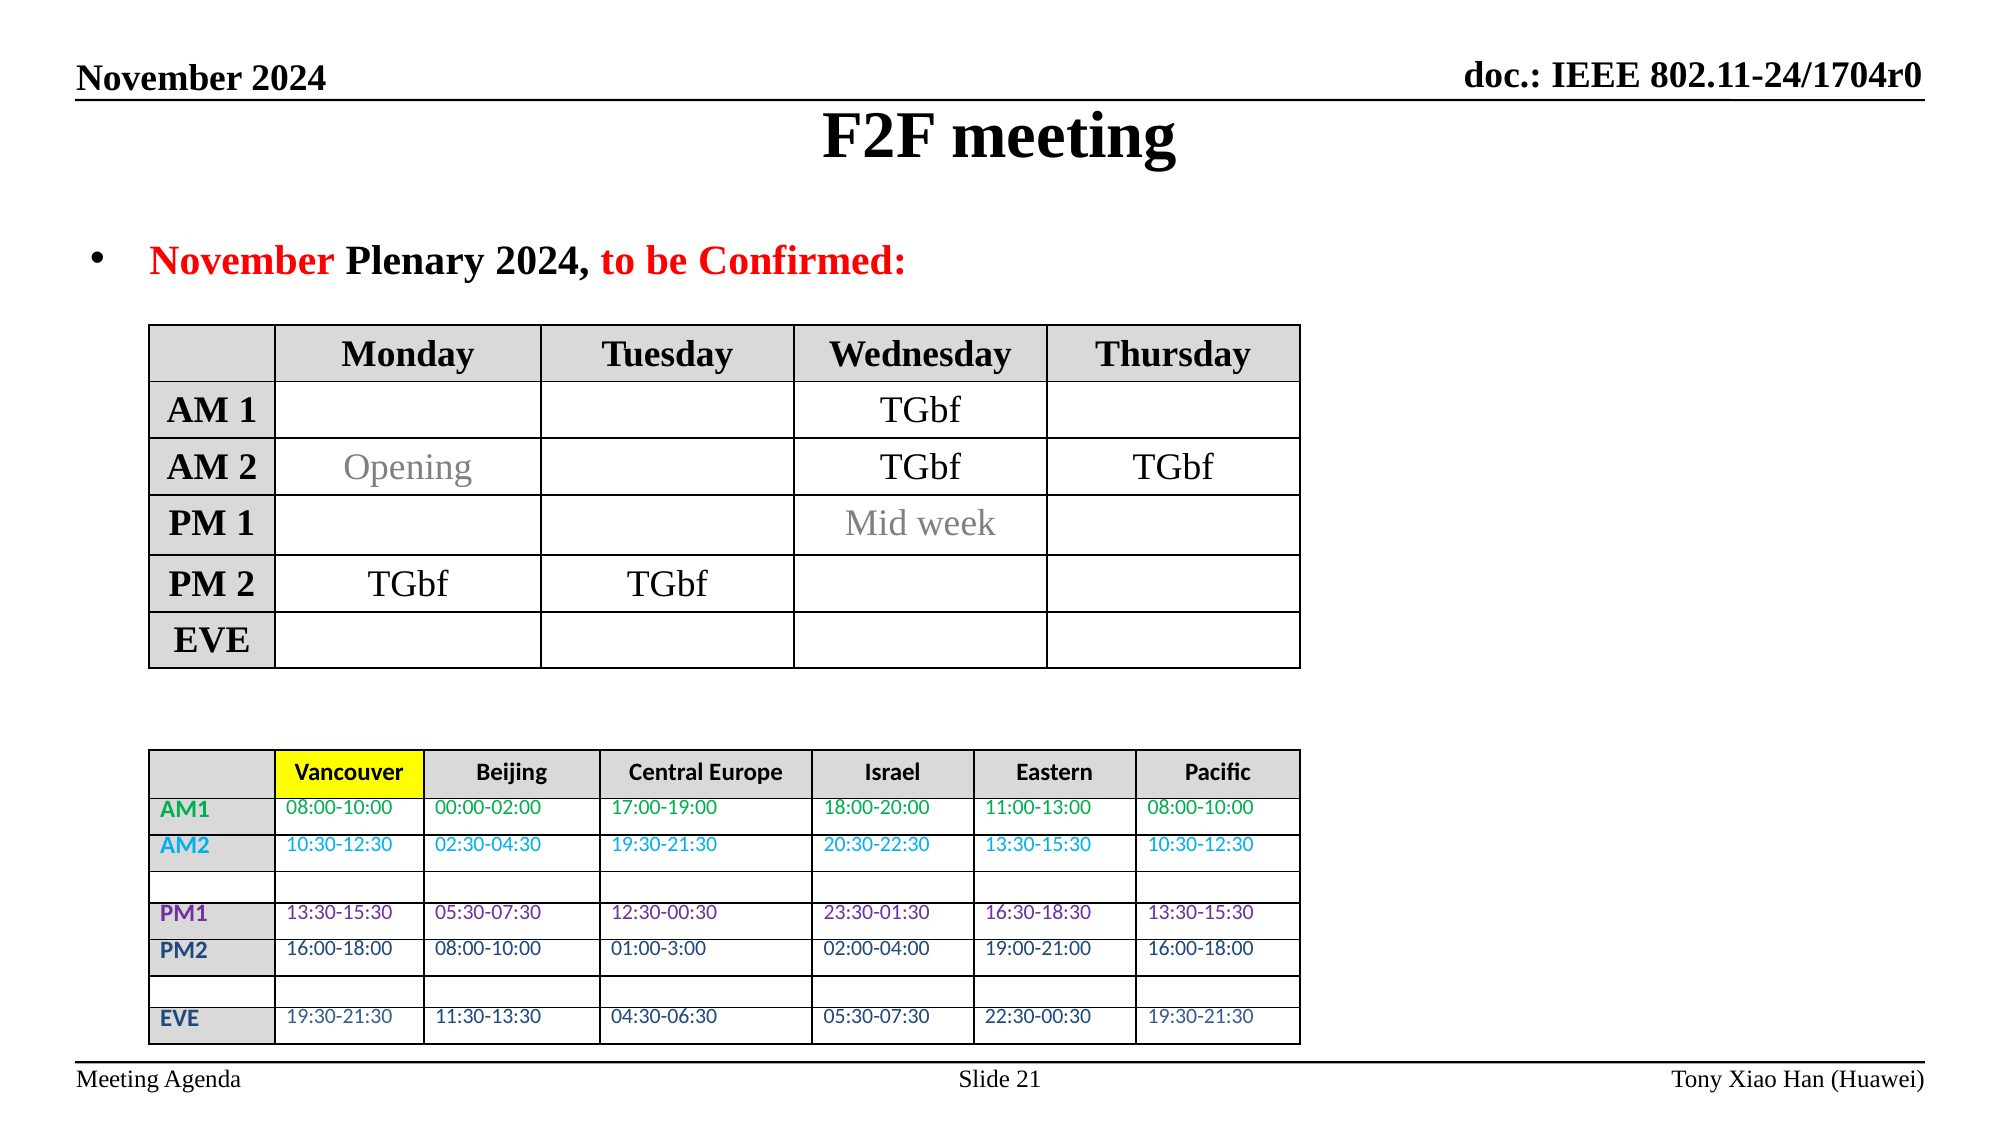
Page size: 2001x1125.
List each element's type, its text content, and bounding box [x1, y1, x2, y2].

table_cell [542, 613, 793, 667]
table_cell [813, 977, 973, 1007]
table_header Wednesday [795, 326, 1046, 381]
table_cell [1137, 872, 1299, 902]
table_cell [1137, 977, 1299, 1007]
table_cell PM2 [150, 940, 274, 975]
table_header [150, 751, 274, 798]
text_box November Plenary 2024, to be Confirmed: [75, 224, 1150, 363]
table_cell 22:30-00:30 [975, 1008, 1135, 1043]
table_cell [975, 977, 1135, 1007]
table_cell [813, 872, 973, 902]
table_cell [975, 872, 1135, 902]
table_cell [795, 613, 1046, 667]
table_cell 18:00-20:00 [813, 799, 973, 834]
table_cell 04:30-06:30 [601, 1008, 811, 1043]
table_cell [425, 872, 599, 902]
table_header Pacific [1137, 751, 1299, 798]
table_cell 19:30-21:30 [276, 1008, 423, 1043]
table_cell 08:00-10:00 [425, 940, 599, 975]
table_cell [276, 872, 423, 902]
table_cell 00:00-02:00 [425, 799, 599, 834]
table_cell TGbf [795, 382, 1046, 437]
table_header Thursday [1048, 326, 1299, 381]
table_cell 05:30-07:30 [425, 904, 599, 939]
table_header Tuesday [542, 326, 793, 381]
table_header Central Europe [601, 751, 811, 798]
table_cell TGbf [1048, 439, 1299, 494]
table_cell PM 1 [150, 496, 274, 554]
table_cell 13:30-15:30 [975, 836, 1135, 871]
table_cell 05:30-07:30 [813, 1008, 973, 1043]
table_cell 08:00-10:00 [1137, 799, 1299, 834]
table_cell EVE [150, 613, 274, 667]
table_cell Mid week [795, 496, 1046, 554]
table_cell 02:00-04:00 [813, 940, 973, 975]
table_cell 08:00-10:00 [276, 799, 423, 834]
text_box F2F meeting [0, 87, 2000, 175]
table_cell [1048, 496, 1299, 554]
table_cell TGbf [795, 439, 1046, 494]
table_cell 16:00-18:00 [1137, 940, 1299, 975]
table_cell AM2 [150, 836, 274, 871]
table_cell 23:30-01:30 [813, 904, 973, 939]
table_cell PM1 [150, 904, 274, 939]
table_cell [150, 872, 274, 902]
table_cell 19:30-21:30 [601, 836, 811, 871]
table_cell PM 2 [150, 556, 274, 611]
table_cell EVE [150, 1008, 274, 1043]
table_cell 10:30-12:30 [276, 836, 423, 871]
table_cell [1048, 556, 1299, 611]
table_cell AM 1 [150, 382, 274, 437]
table_cell 13:30-15:30 [276, 904, 423, 939]
table_cell TGbf [542, 556, 793, 611]
table_cell 12:30-00:30 [601, 904, 811, 939]
table_header Eastern [975, 751, 1135, 798]
table_cell 01:00-3:00 [601, 940, 811, 975]
table_header Monday [276, 326, 540, 381]
table_cell [276, 496, 540, 554]
table_cell 11:00-13:00 [975, 799, 1135, 834]
table_cell [601, 977, 811, 1007]
table_cell [425, 977, 599, 1007]
table_cell 17:00-19:00 [601, 799, 811, 834]
table_cell [276, 613, 540, 667]
table_cell 13:30-15:30 [1137, 904, 1299, 939]
table_cell 19:00-21:00 [975, 940, 1135, 975]
table_cell [1048, 382, 1299, 437]
table_header Israel [813, 751, 973, 798]
table_cell [276, 977, 423, 1007]
table_cell [150, 977, 274, 1007]
table_header Beijing [425, 751, 599, 798]
table_cell TGbf [276, 556, 540, 611]
table_header [150, 326, 274, 381]
table_cell 11:30-13:30 [425, 1008, 599, 1043]
table_cell [542, 496, 793, 554]
table_cell [542, 439, 793, 494]
table_cell 19:30-21:30 [1137, 1008, 1299, 1043]
table_cell [1048, 613, 1299, 667]
table_cell [795, 556, 1046, 611]
table_cell [601, 872, 811, 902]
table_cell [276, 382, 540, 437]
table_cell AM1 [150, 799, 274, 834]
table_cell [542, 382, 793, 437]
table_cell 16:30-18:30 [975, 904, 1135, 939]
table_header Vancouver [276, 751, 423, 798]
table_cell 16:00-18:00 [276, 940, 423, 975]
table_cell AM 2 [150, 439, 274, 494]
table_cell Opening [276, 439, 540, 494]
table_cell 02:30-04:30 [425, 836, 599, 871]
table_cell 10:30-12:30 [1137, 836, 1299, 871]
table_cell 20:30-22:30 [813, 836, 973, 871]
